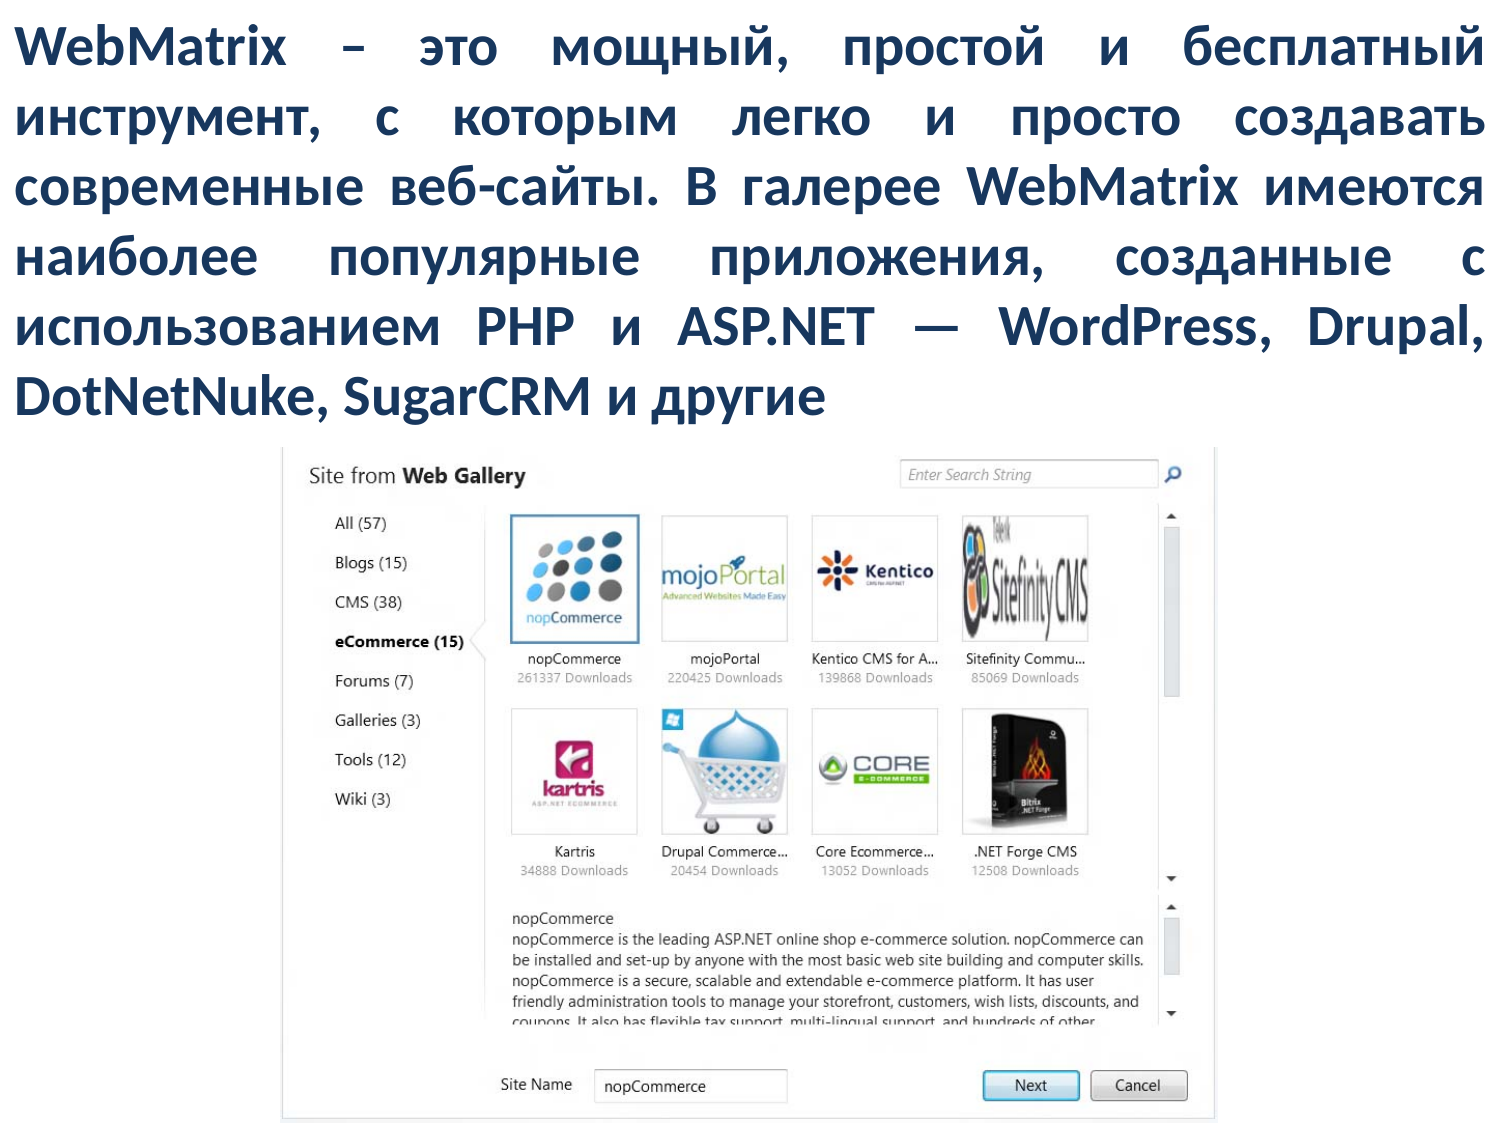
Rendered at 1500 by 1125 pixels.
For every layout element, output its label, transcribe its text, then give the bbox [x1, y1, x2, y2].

text_box WebMatrix – это мощный, простой и бесплатный инструмент, с которым легко и просто создавать современные веб-сайты. В галерее WebMatrix имеются наиболее популярные приложения, созданные с использованием PHP и ASP.NET — WordPress, Drupal, DotNetNuke, SugarCRM и другие [0, 0, 1500, 435]
picture [280, 447, 1219, 1124]
